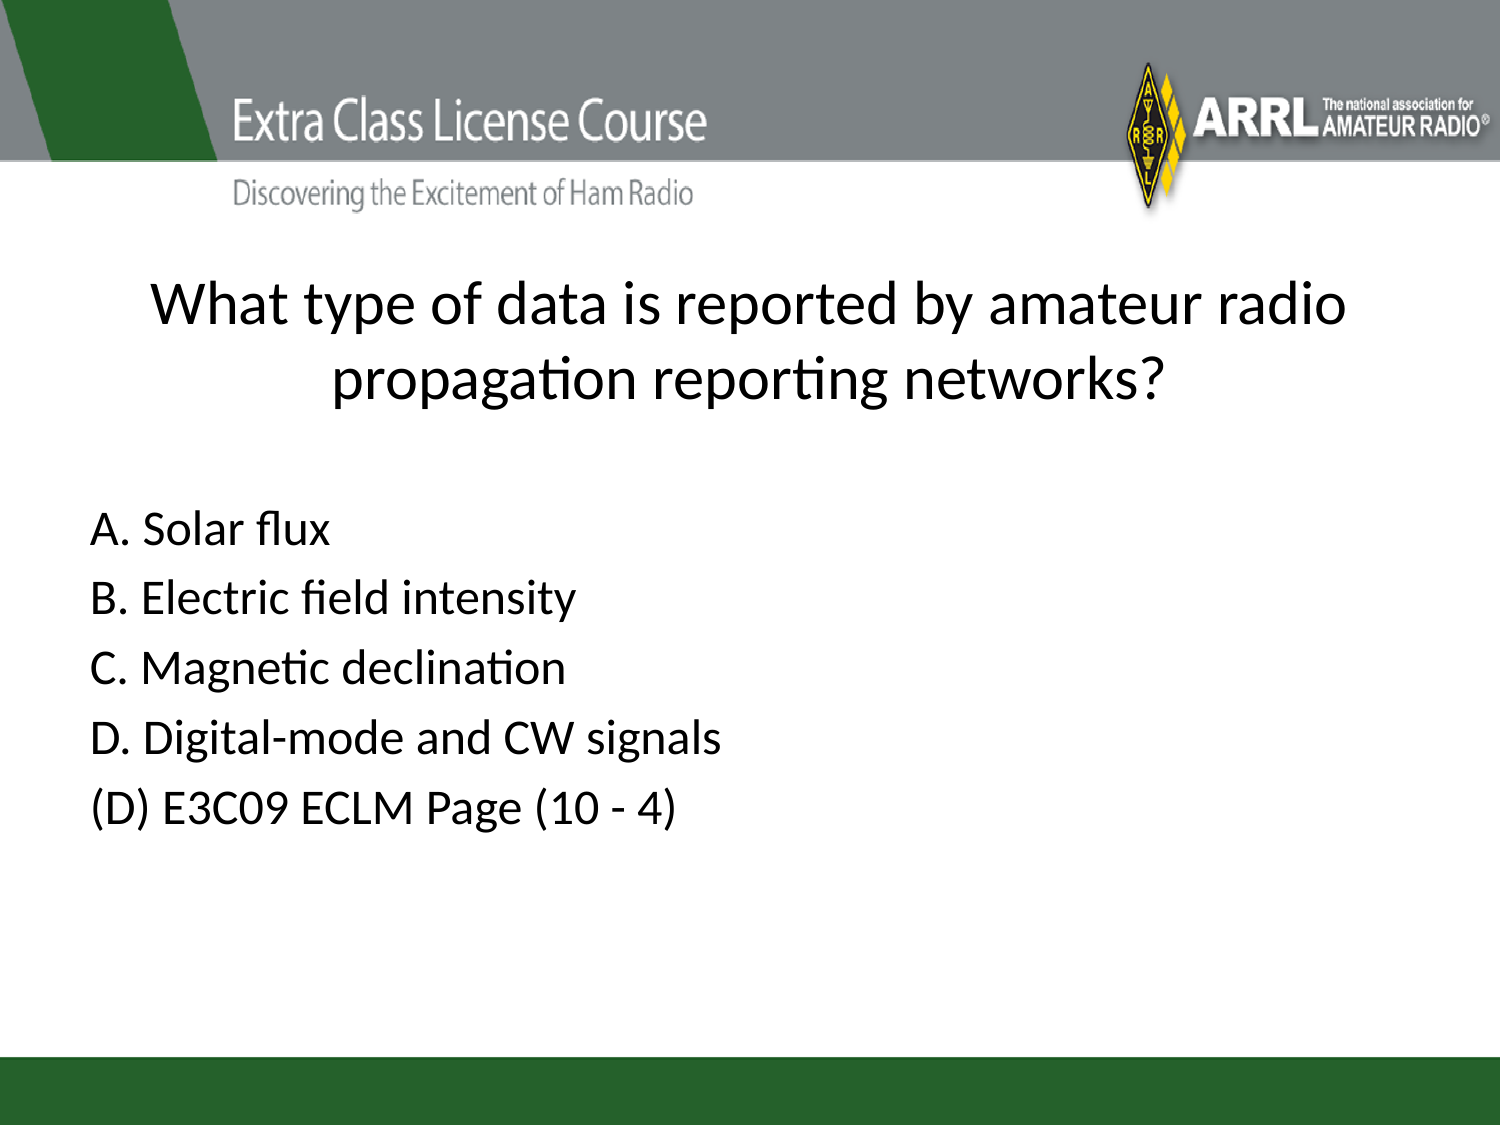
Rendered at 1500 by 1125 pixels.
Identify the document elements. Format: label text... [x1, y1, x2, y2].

title What type of data is reported by amateur radio propagation reporting networks? [75, 254, 1425, 435]
list A. Solar flux B. Electric field intensity C. Magnetic declination D. Digital-mode and CW signals (D) E3C09 ECLM Page (10 - 4) [75, 487, 1425, 1005]
picture [0, 0, 1500, 1125]
